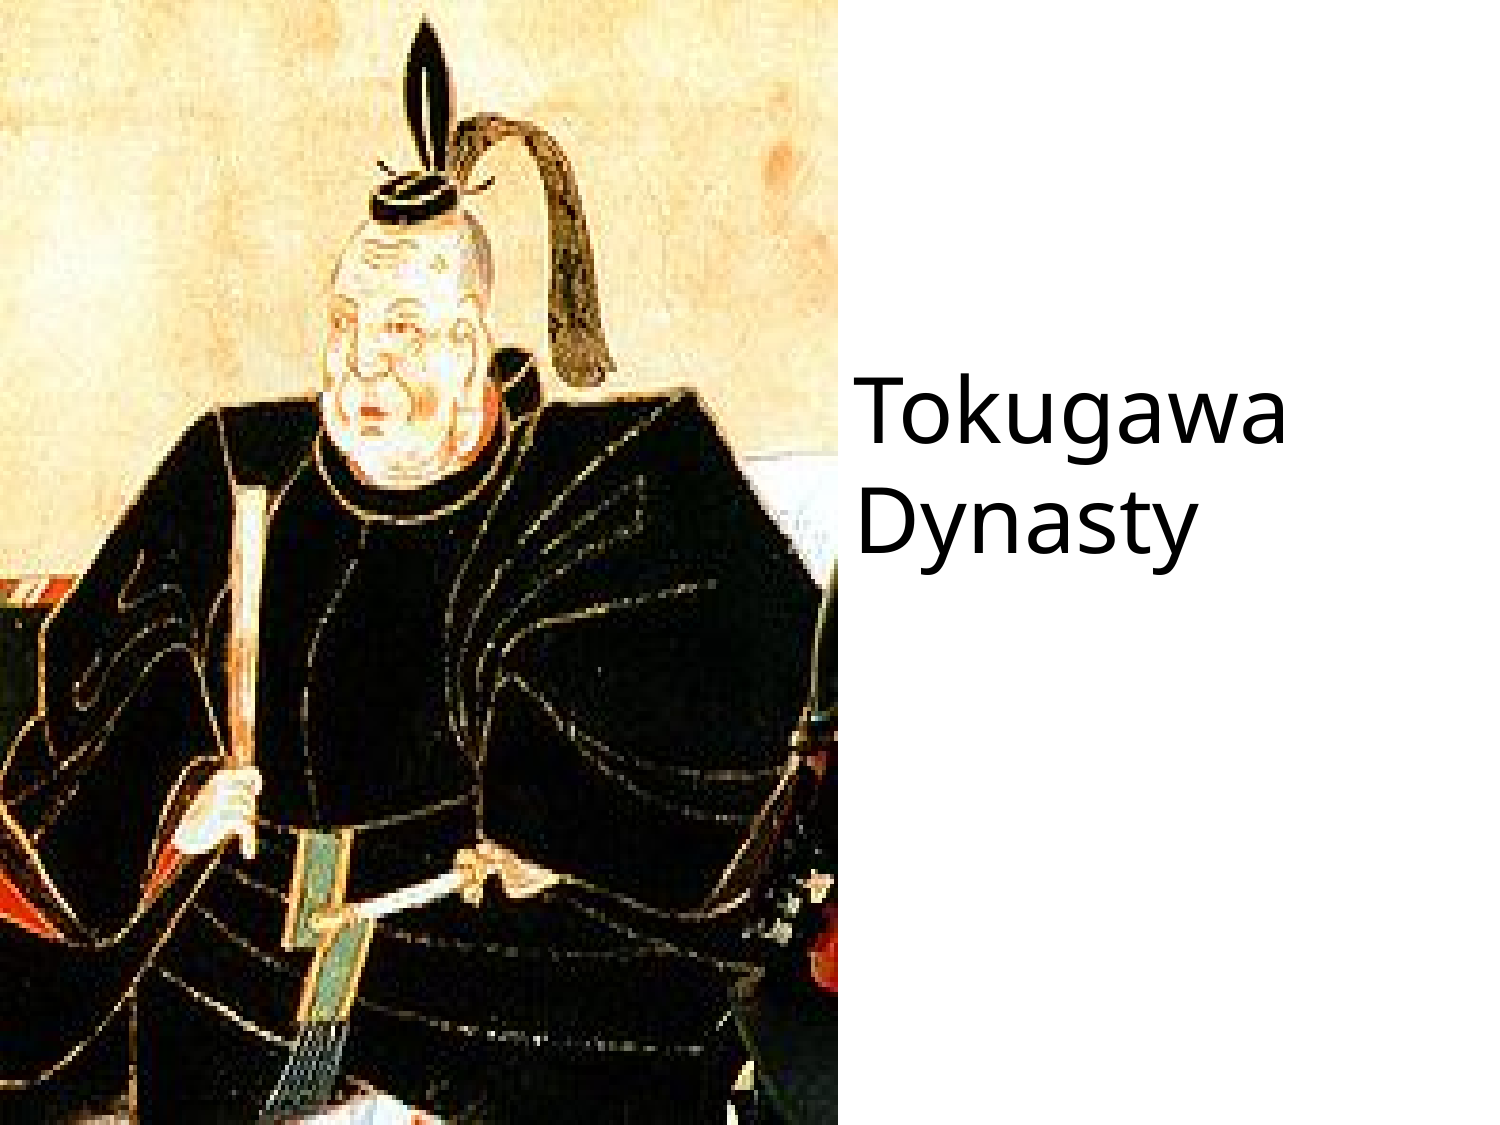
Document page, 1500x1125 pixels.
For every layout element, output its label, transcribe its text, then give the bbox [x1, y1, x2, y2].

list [0, 0, 838, 1125]
list Tokugawa Dynasty [839, 0, 1500, 1125]
